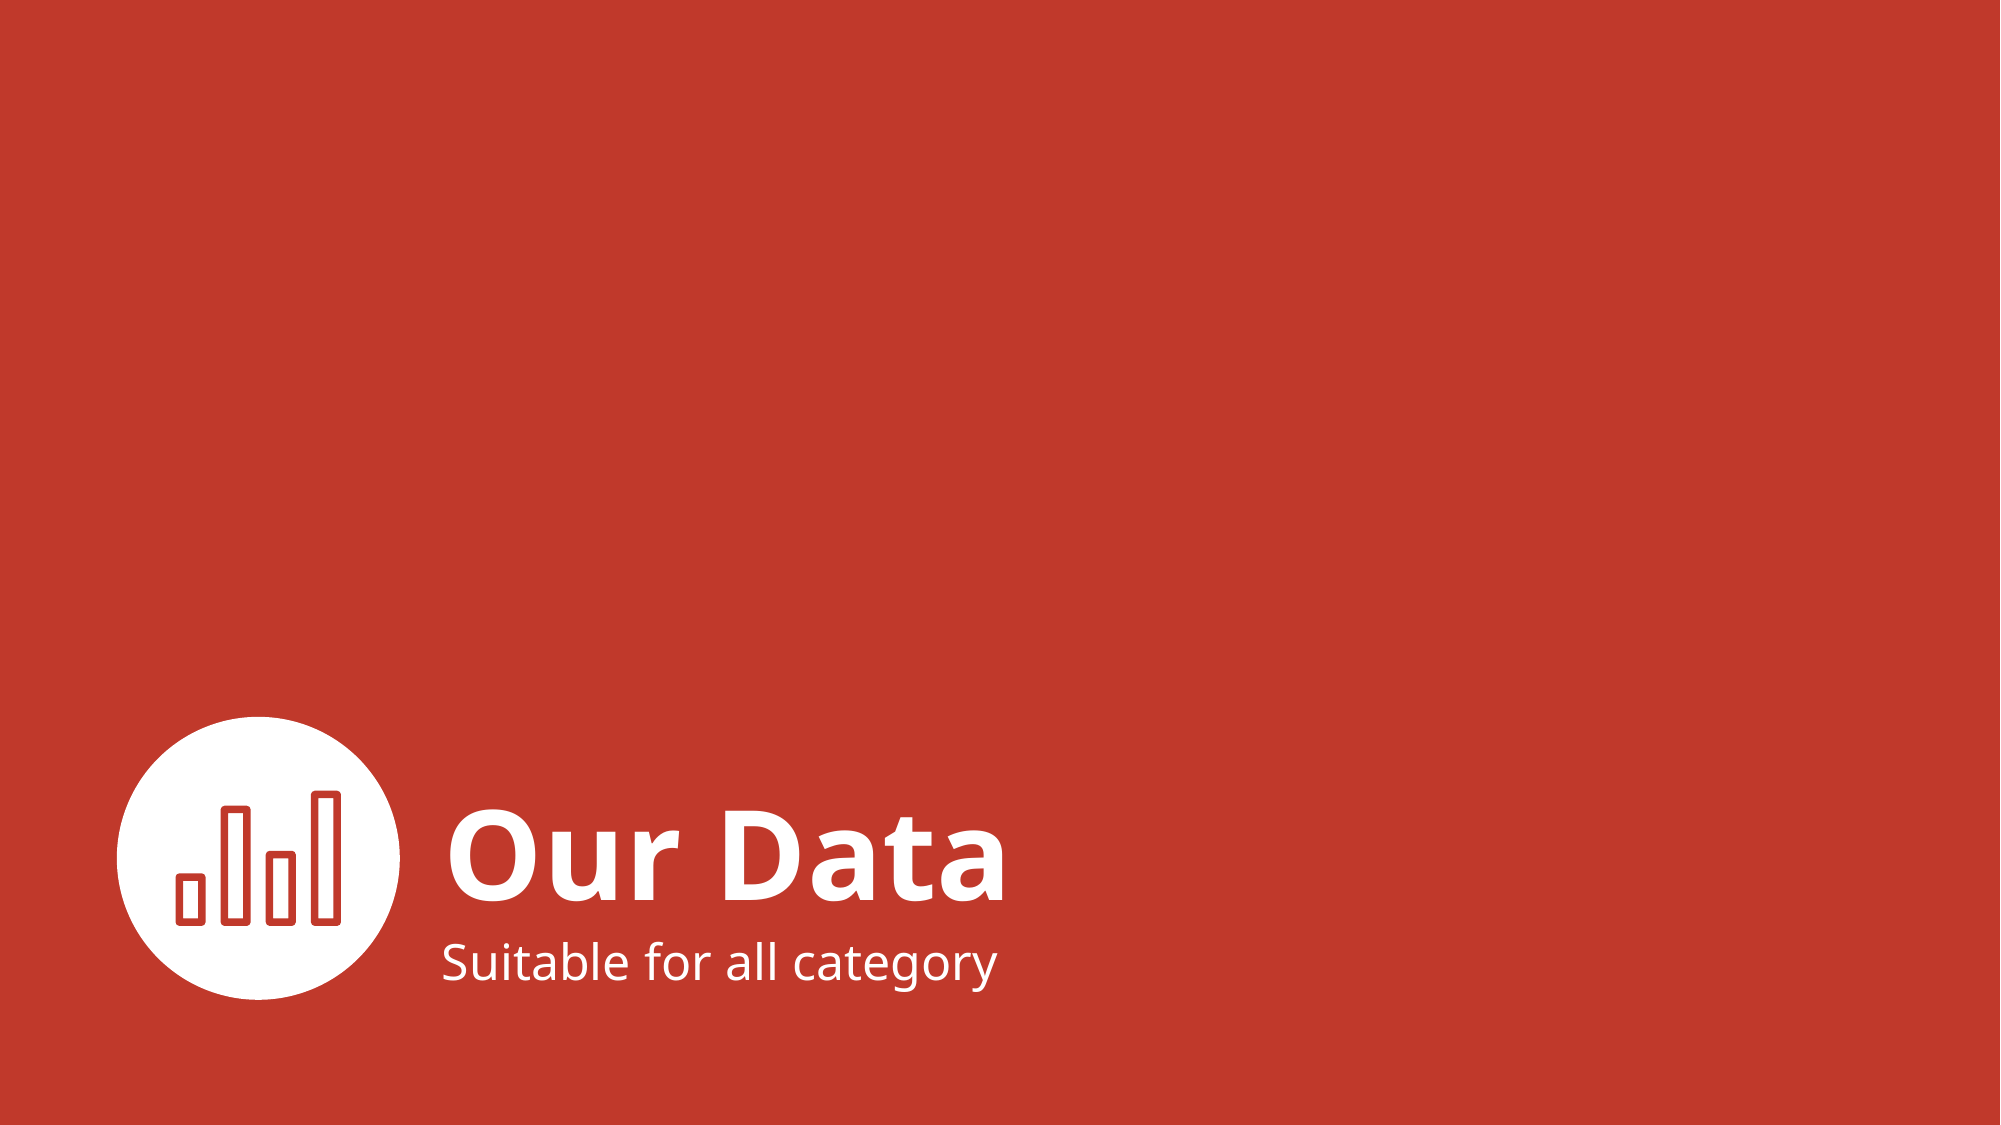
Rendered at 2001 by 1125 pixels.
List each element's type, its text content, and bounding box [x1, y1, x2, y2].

text_box [220, 805, 251, 926]
text_box [310, 790, 341, 926]
text_box [115, 715, 401, 1001]
text_box Our Data [428, 768, 1028, 893]
text_box Suitable for all category [427, 893, 1302, 999]
text_box [175, 873, 206, 926]
text_box [265, 850, 296, 926]
